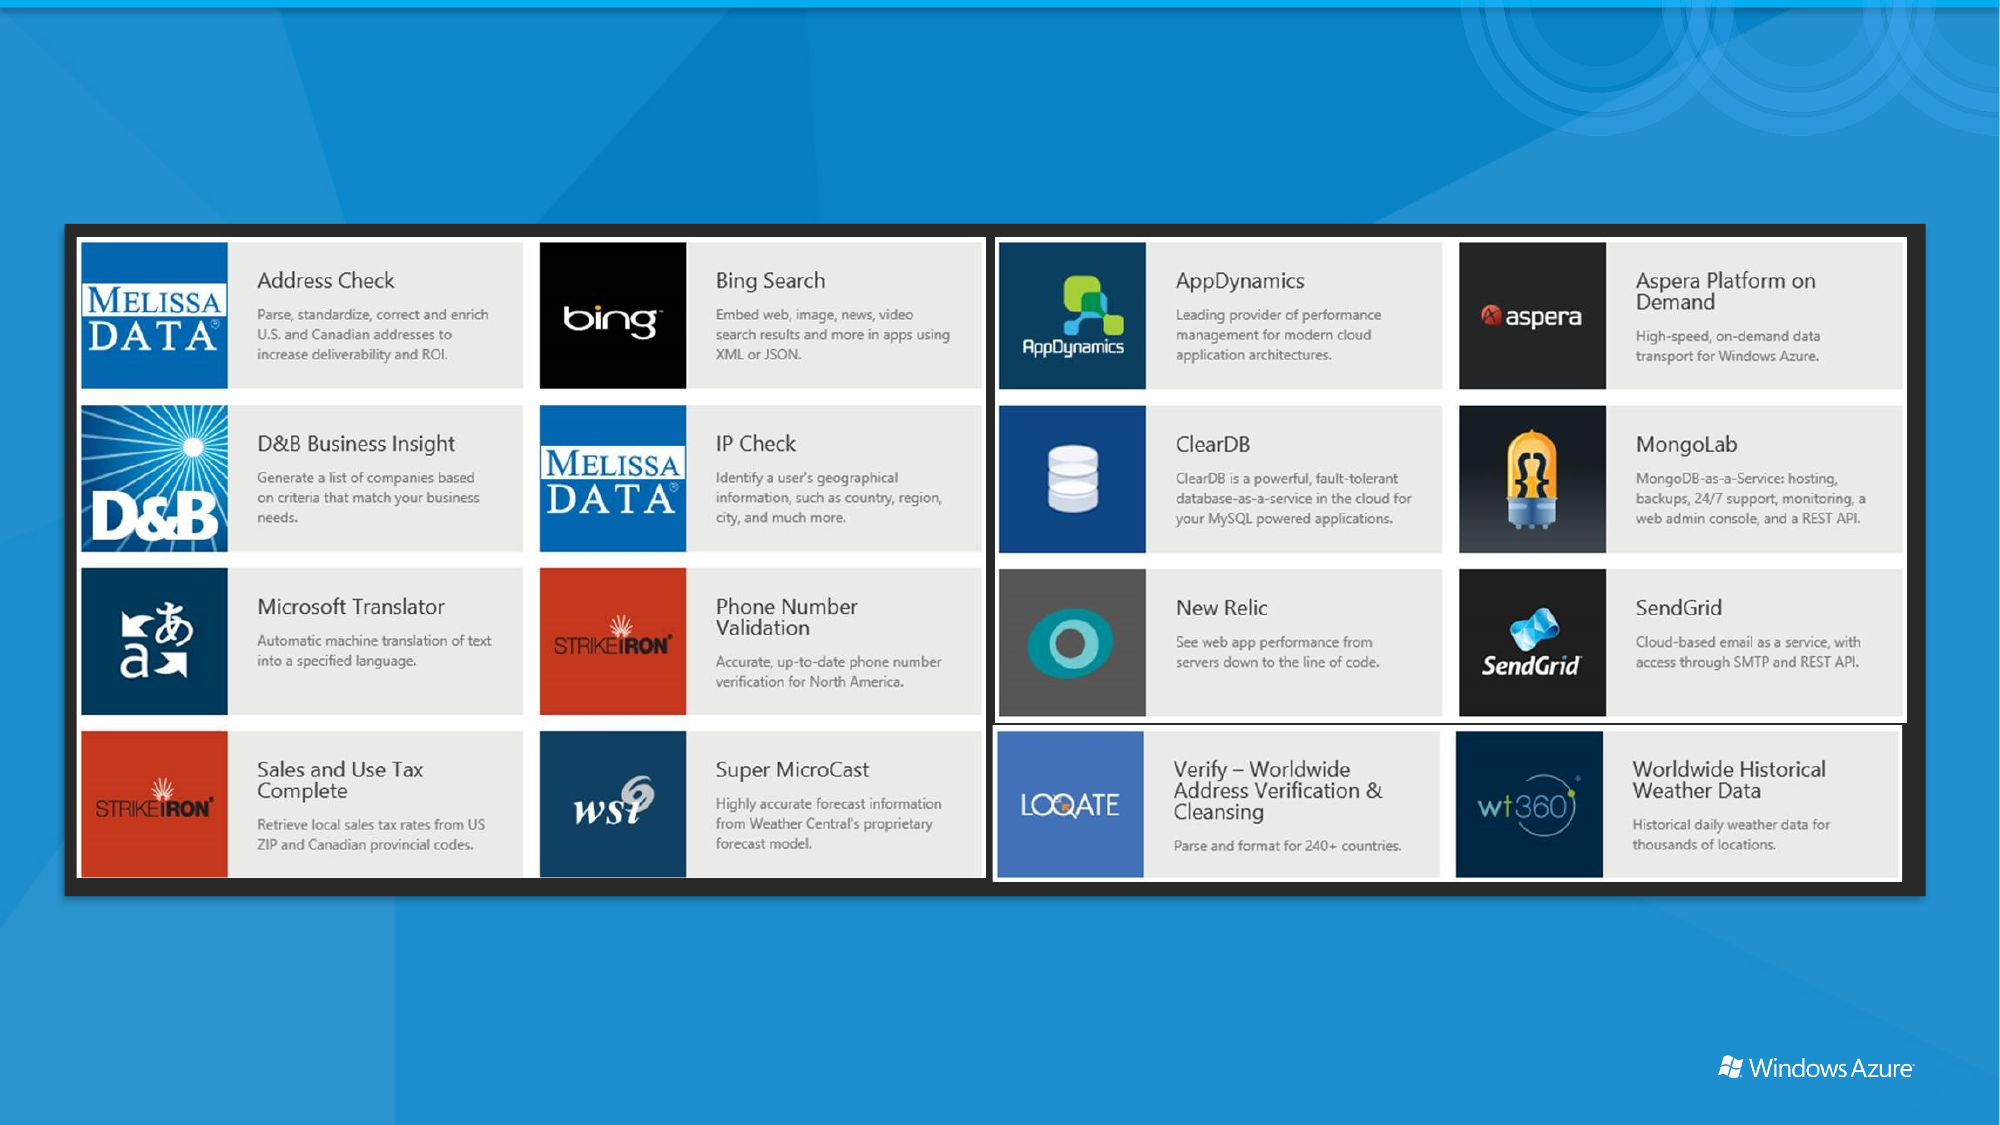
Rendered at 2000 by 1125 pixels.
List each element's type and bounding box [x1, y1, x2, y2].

picture [0, 0, 2000, 1125]
text_box [64, 223, 1926, 897]
